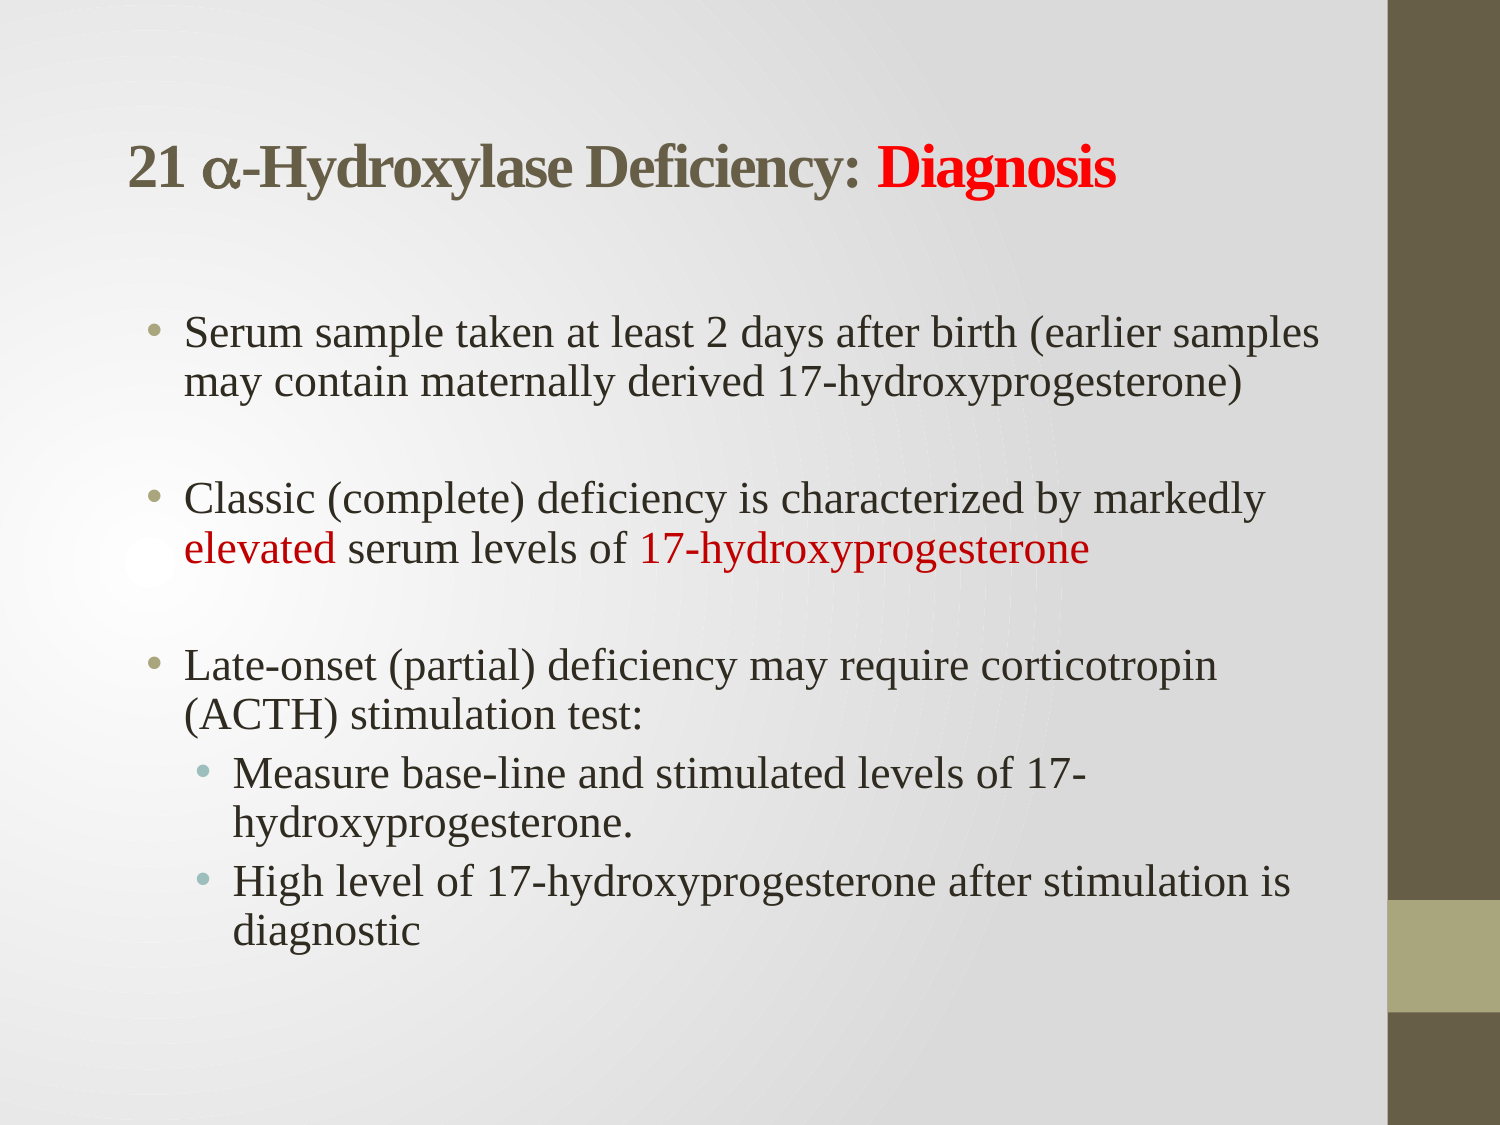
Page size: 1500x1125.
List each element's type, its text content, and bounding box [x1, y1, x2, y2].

title 21 -Hydroxylase Deficiency: Diagnosis [112, 99, 1475, 225]
list Serum sample taken at least 2 days after birth (earlier samples may contain maternally derived 17-hydroxyprogesterone) Classic (complete) deficiency is characterized by markedly elevated serum levels of 17-hydroxyprogesterone Late-onset (partial) deficiency may require corticotropin (ACTH) stimulation test: Measure base-line and stimulated levels of 17-hydroxyprogesterone. High level of 17-hydroxyprogesterone after stimulation is diagnostic [112, 299, 1388, 1125]
